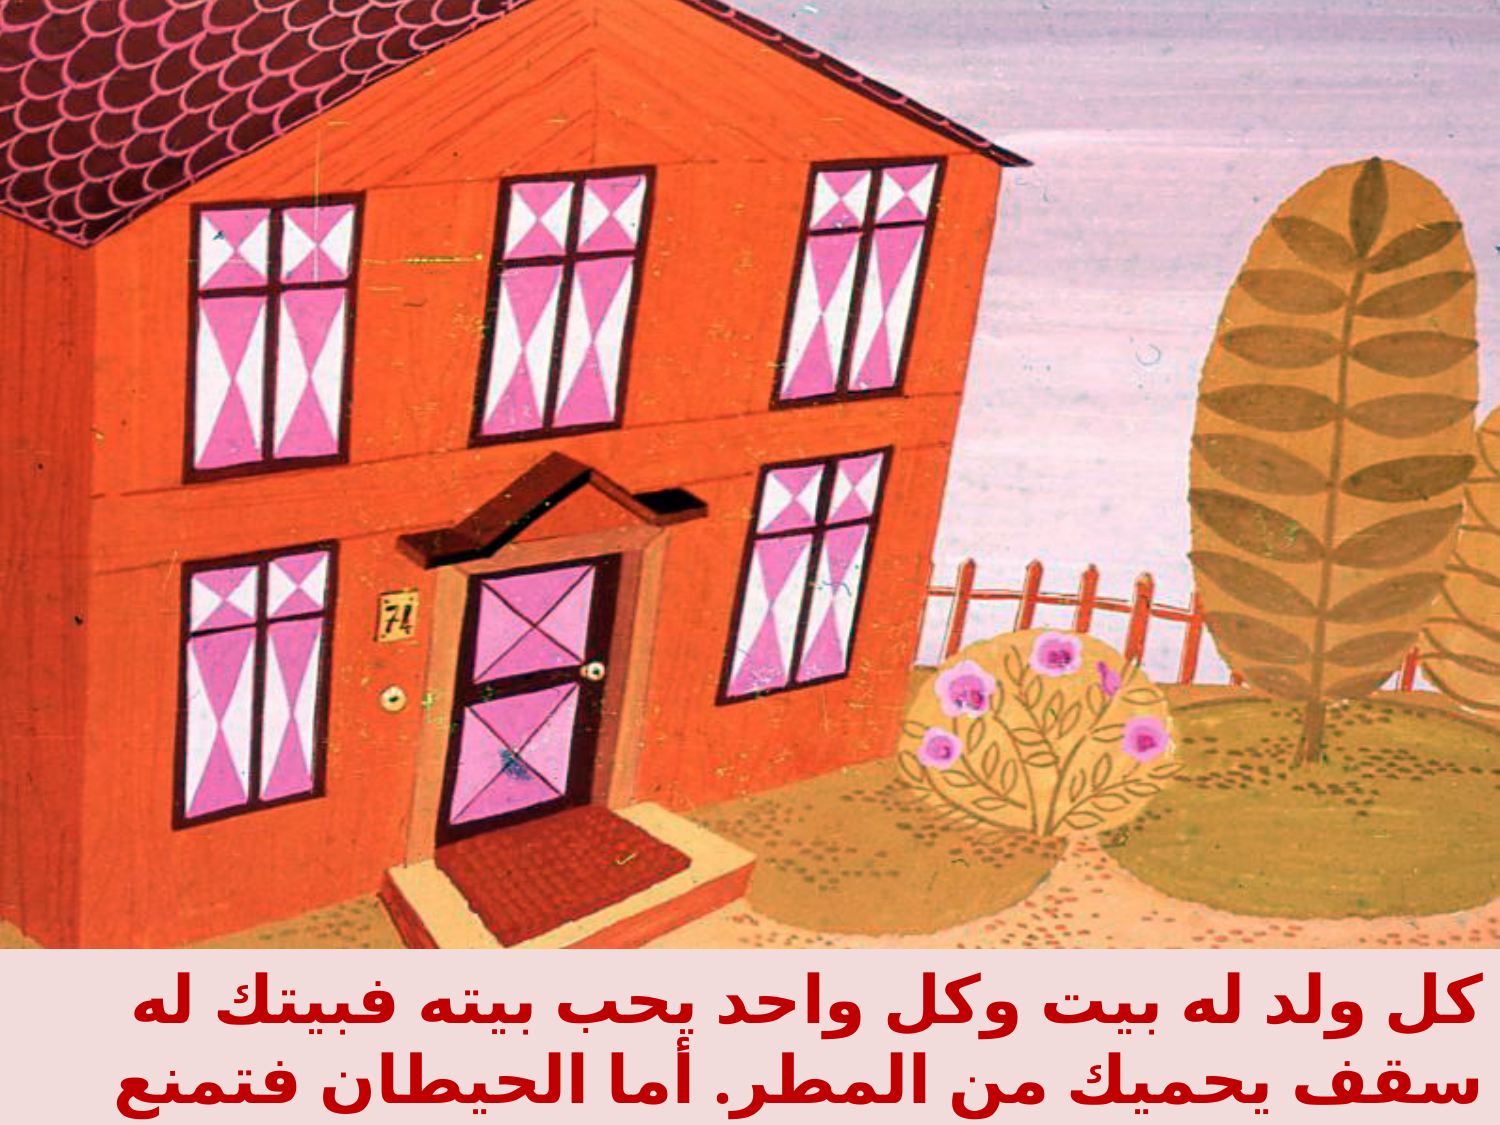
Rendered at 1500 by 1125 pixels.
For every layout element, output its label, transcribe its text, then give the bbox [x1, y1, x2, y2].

picture [0, 0, 1500, 950]
text_box كل ولد له بيت وكل واحد يحب بيته فبيتك له سقف يحميك من المطر. أما الحيطان فتمنع الرياح والبرد والشمس القوية. [0, 956, 1500, 1125]
